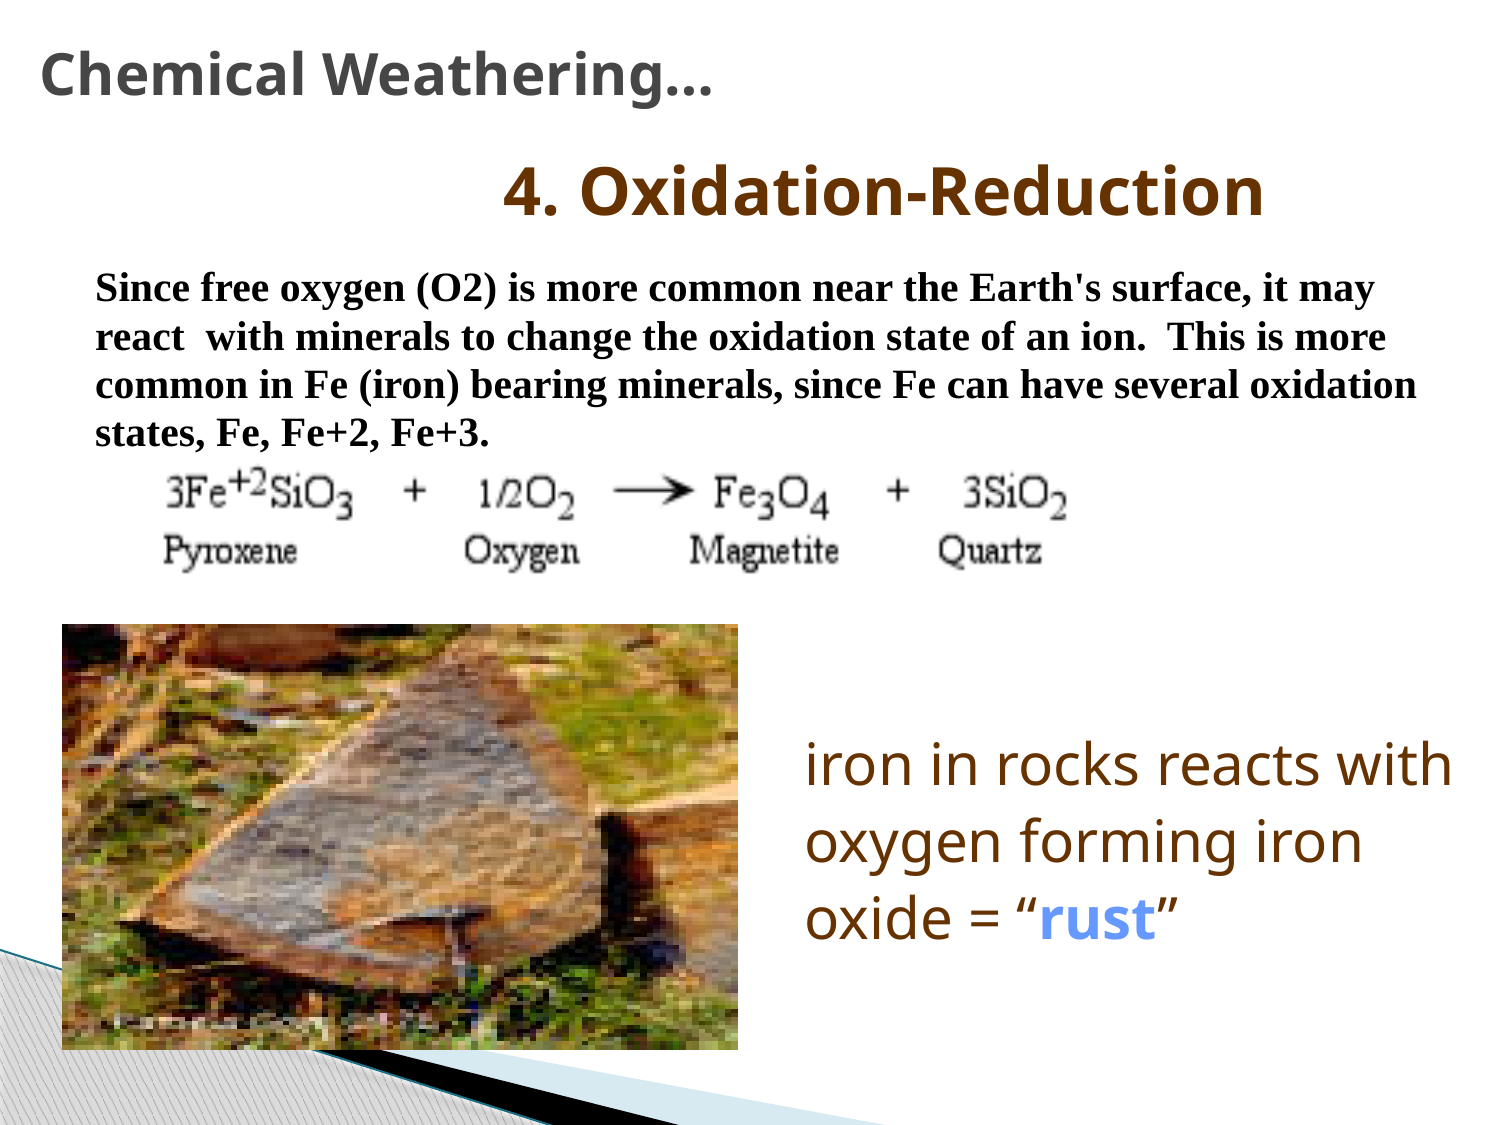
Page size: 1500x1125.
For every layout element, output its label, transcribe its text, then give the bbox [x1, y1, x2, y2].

title Chemical Weathering… [24, 24, 863, 121]
text_box iron in rocks reacts with oxygen forming iron oxide = “rust” [790, 712, 1500, 959]
list Since free oxygen (O2) is more common near the Earth's surface, it may react with minerals to change the oxidation state of an ion. This is more common in Fe (iron) bearing minerals, since Fe can have several oxidation states, Fe, Fe+2, Fe+3. [62, 262, 1450, 500]
text_box 4. Oxidation-Reduction [488, 141, 1282, 237]
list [162, 462, 1351, 577]
picture [62, 624, 738, 1051]
